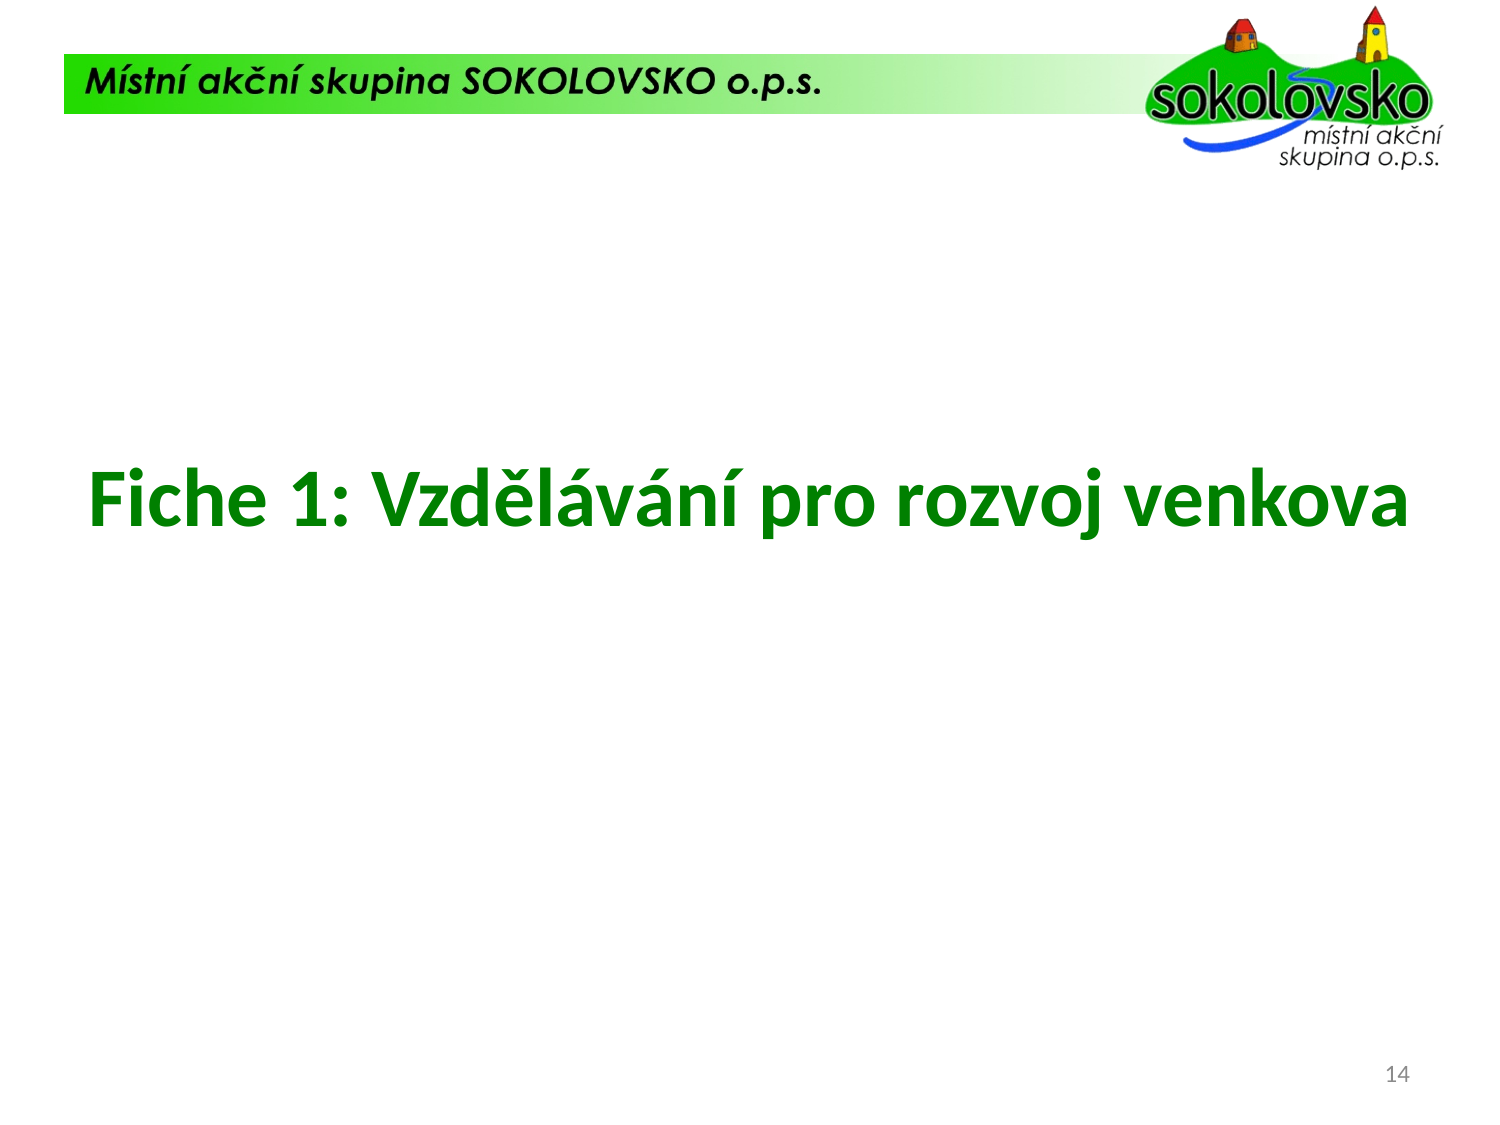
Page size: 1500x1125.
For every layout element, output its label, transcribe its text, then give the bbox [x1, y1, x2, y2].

picture [64, 0, 1458, 193]
slide_number 14 [1074, 1042, 1425, 1103]
title Fiche 1: Vzdělávání pro rozvoj venkova [47, 423, 1452, 563]
